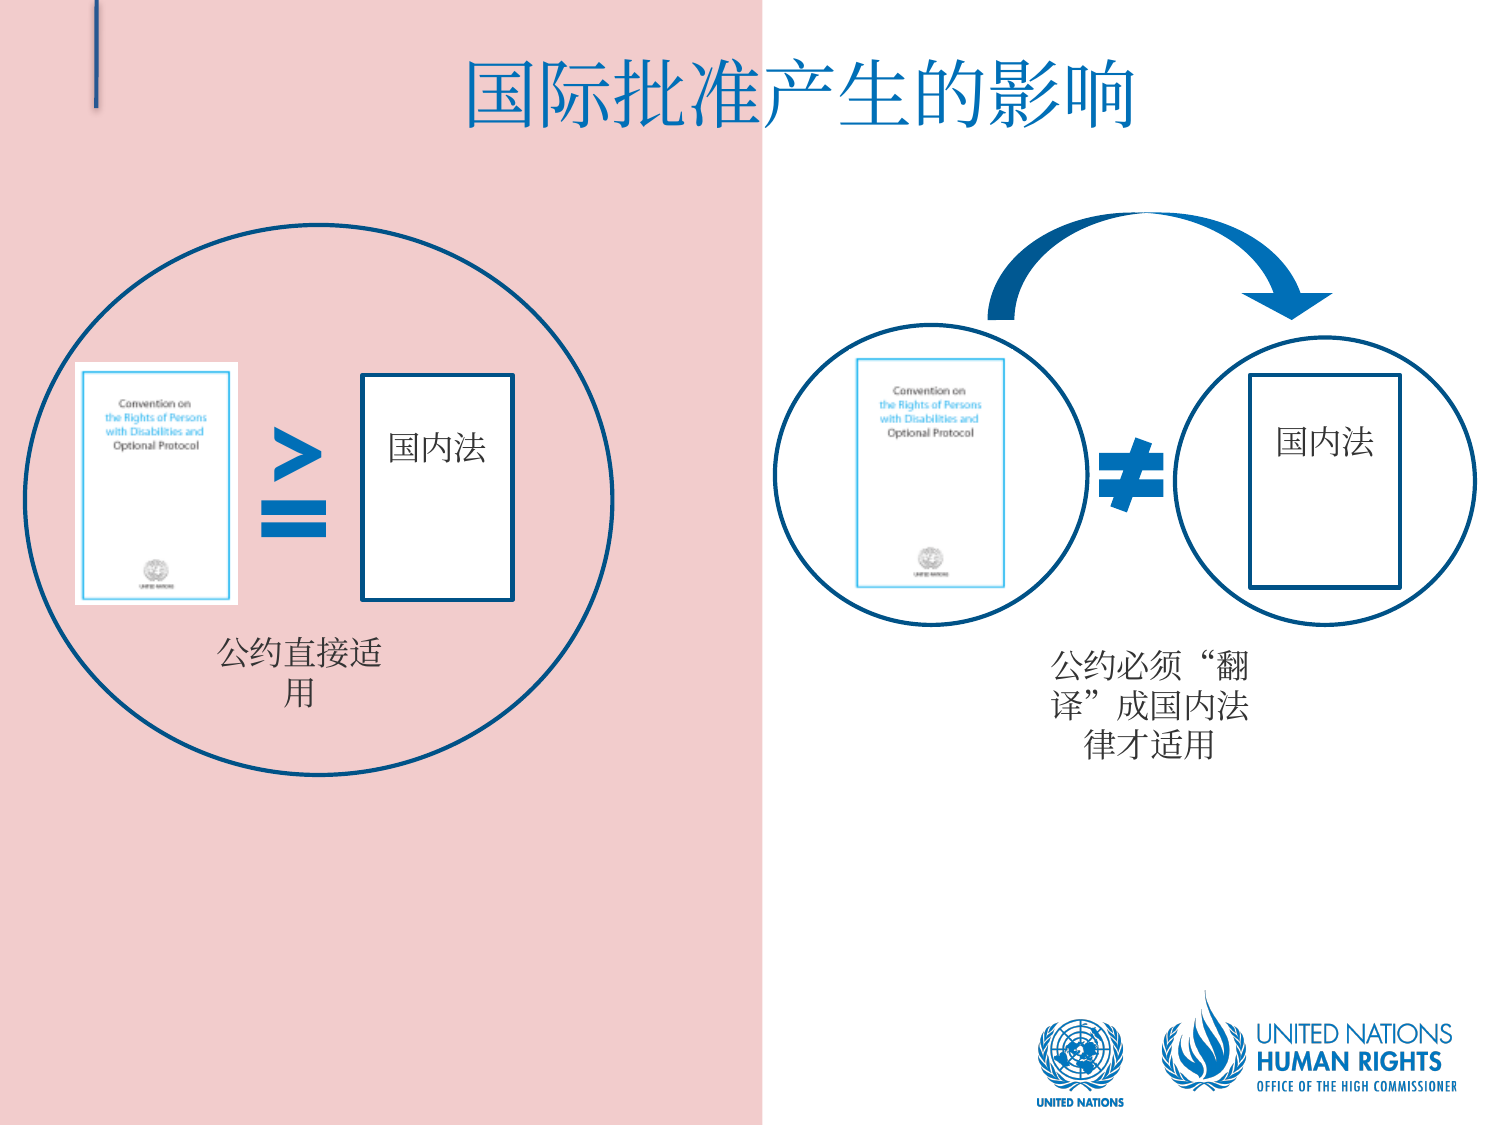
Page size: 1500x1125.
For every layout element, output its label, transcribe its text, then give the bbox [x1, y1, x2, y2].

text_box [985, 210, 1335, 323]
text_box [0, 0, 764, 1125]
text_box [259, 520, 328, 539]
text_box [22, 222, 615, 778]
text_box 国内法 [360, 373, 515, 602]
text_box 国际批准产生的影响 [24, 40, 1500, 146]
text_box [1172, 335, 1478, 628]
text_box 国内法 [1248, 373, 1402, 590]
picture [74, 362, 238, 606]
picture [1037, 990, 1457, 1107]
picture [849, 349, 1013, 593]
text_box 公约直接适用 [187, 624, 413, 720]
text_box 公约必须“翻译”成国内法律才适用 [1024, 637, 1276, 772]
text_box [1096, 435, 1166, 515]
text_box > [249, 362, 325, 528]
text_box [772, 322, 1090, 628]
